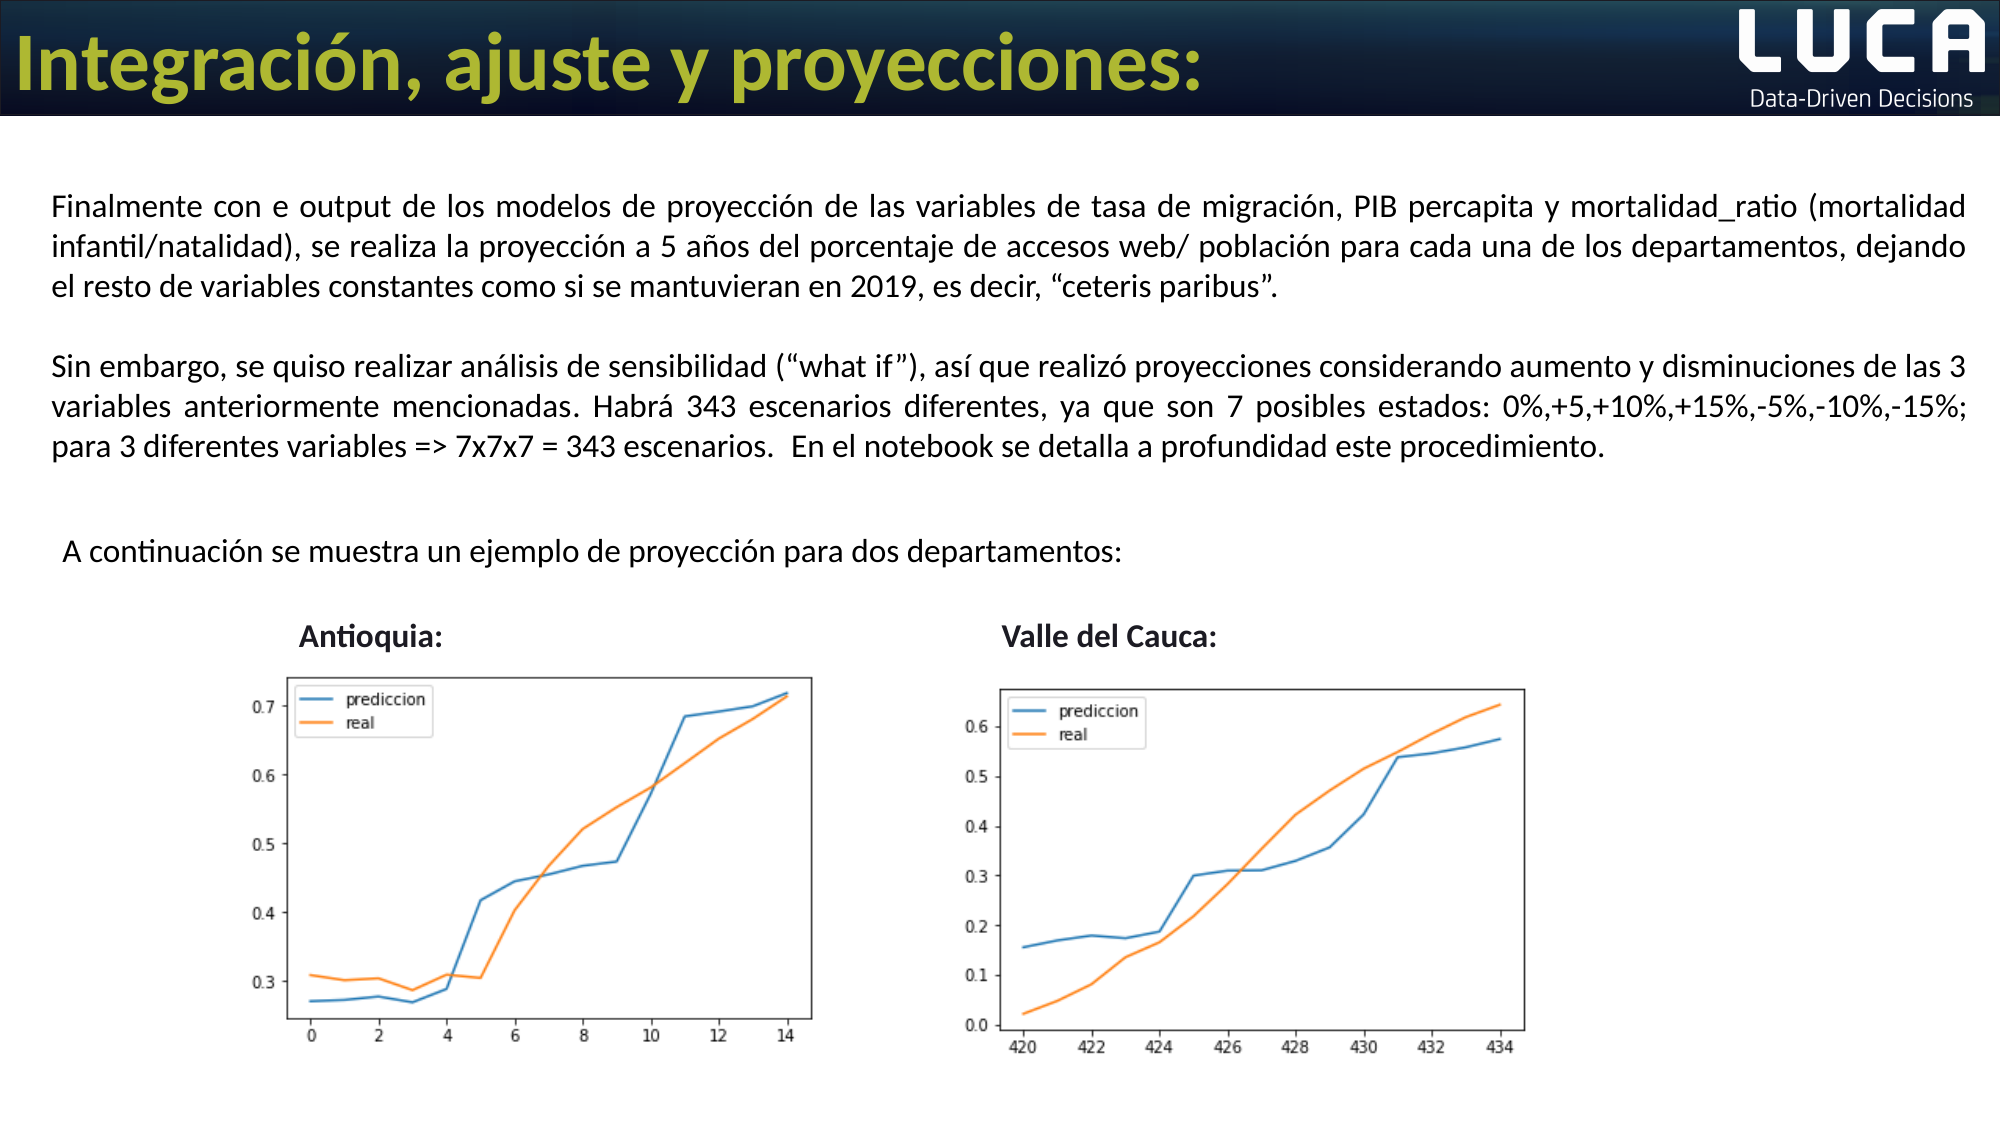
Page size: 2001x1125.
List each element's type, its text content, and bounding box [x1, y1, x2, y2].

picture [0, 0, 2000, 117]
text_box Valle del Cauca: [986, 606, 1442, 662]
text_box Antioquia: [284, 606, 739, 657]
text_box Finalmente con e output de los modelos de proyección de las variables de tasa de migración, PIB percapita y mortalidad_ratio (mortalidad infantil/natalidad), se realiza la proyección a 5 años del porcentaje de accesos web/ población para cada una de los departamentos, dejando el resto de variables constantes como si se mantuvieran en 2019, es decir, “ceteris paribus”. Sin embargo, se quiso realizar análisis de sensibilidad (“what if”), así que realizó proyecciones considerando aumento y disminuciones de las 3 variables anteriormente mencionadas. Habrá 343 escenarios diferentes, ya que son 7 posibles estados: 0%,+5,+10%,+15%,-5%,-10%,-15%; para 3 diferentes variables => 7x7x7 = 343 escenarios. En el notebook se detalla a profundidad este procedimiento. [36, 176, 1985, 471]
picture [945, 664, 1560, 1083]
picture [232, 657, 844, 1071]
text_box A continuación se muestra un ejemplo de proyección para dos departamentos: [47, 521, 1850, 577]
